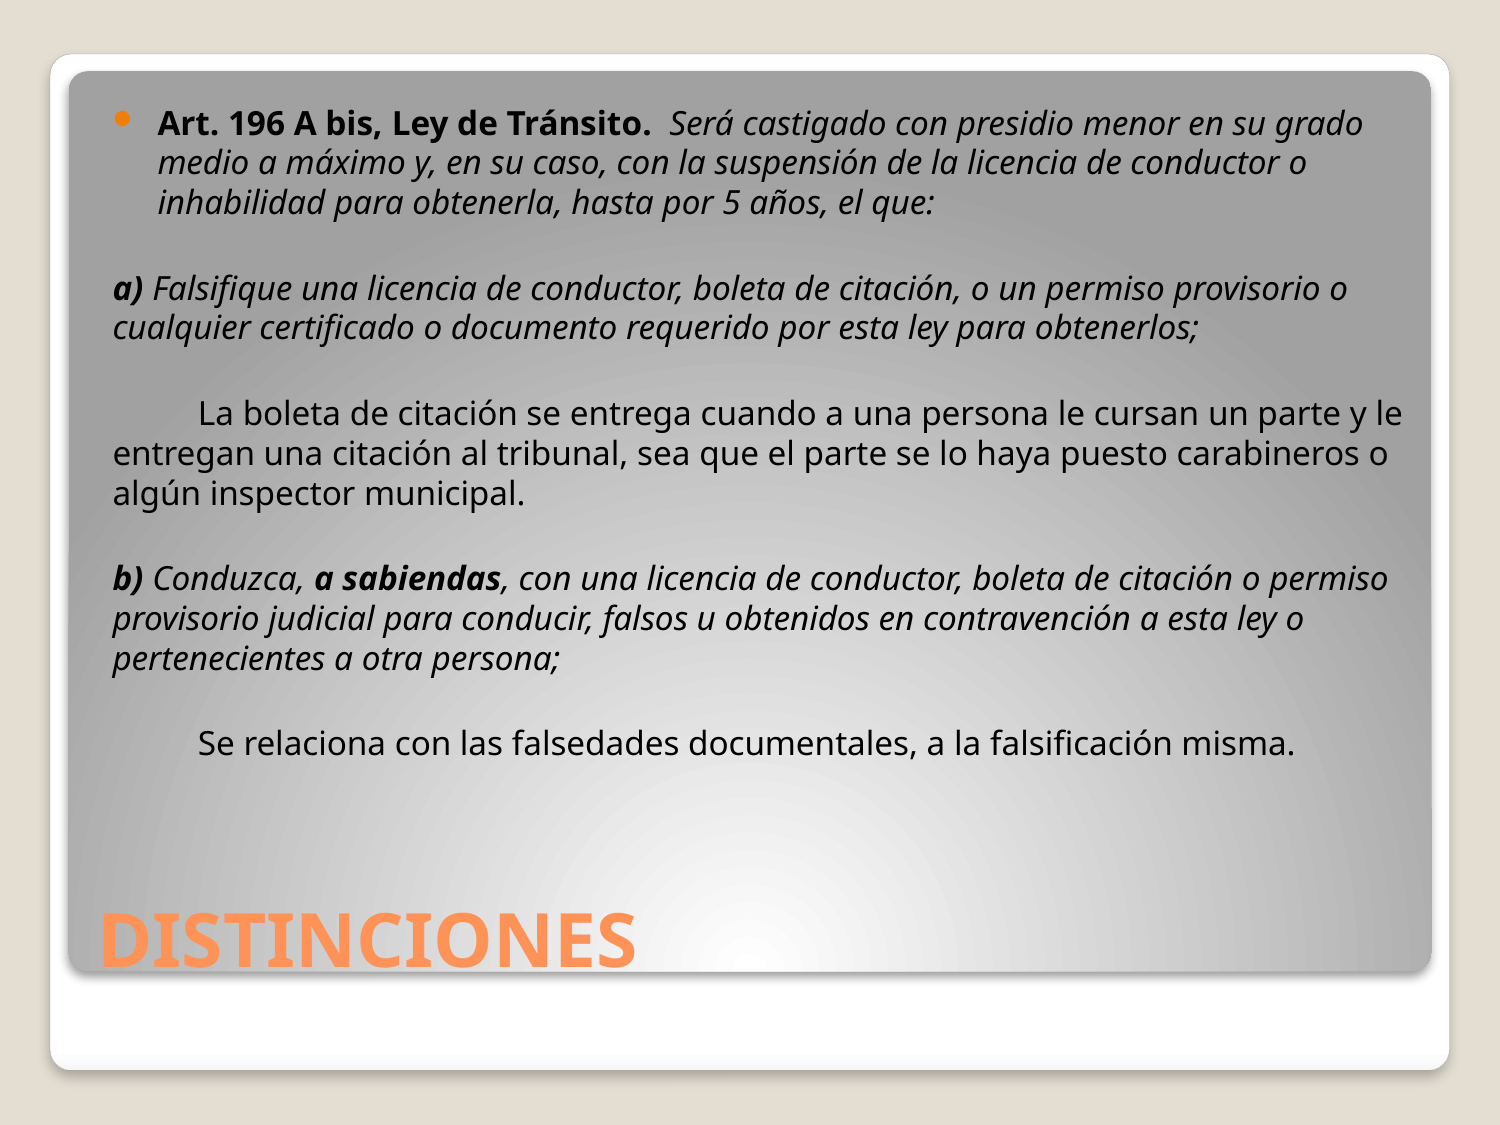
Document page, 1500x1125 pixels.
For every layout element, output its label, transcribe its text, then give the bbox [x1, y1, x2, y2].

title DISTINCIONES [82, 817, 1425, 990]
list Art. 196 A bis, Ley de Tránsito. Será castigado con presidio menor en su grado medio a máximo y, en su caso, con la suspensión de la licencia de conductor o inhabilidad para obtenerla, hasta por 5 años, el que: a) Falsifique una licencia de conductor, boleta de citación, o un permiso provisorio o cualquier certificado o documento requerido por esta ley para obtenerlos; La boleta de citación se entrega cuando a una persona le cursan un parte y le entregan una citación al tribunal, sea que el parte se lo haya puesto carabineros o algún inspector municipal. b) Conduzca, a sabiendas, con una licencia de conductor, boleta de citación o permiso provisorio judicial para conducir, falsos u obtenidos en contravención a esta ley o pertenecientes a otra persona; Se relaciona con las falsedades documentales, a la falsificación misma. [82, 86, 1425, 774]
